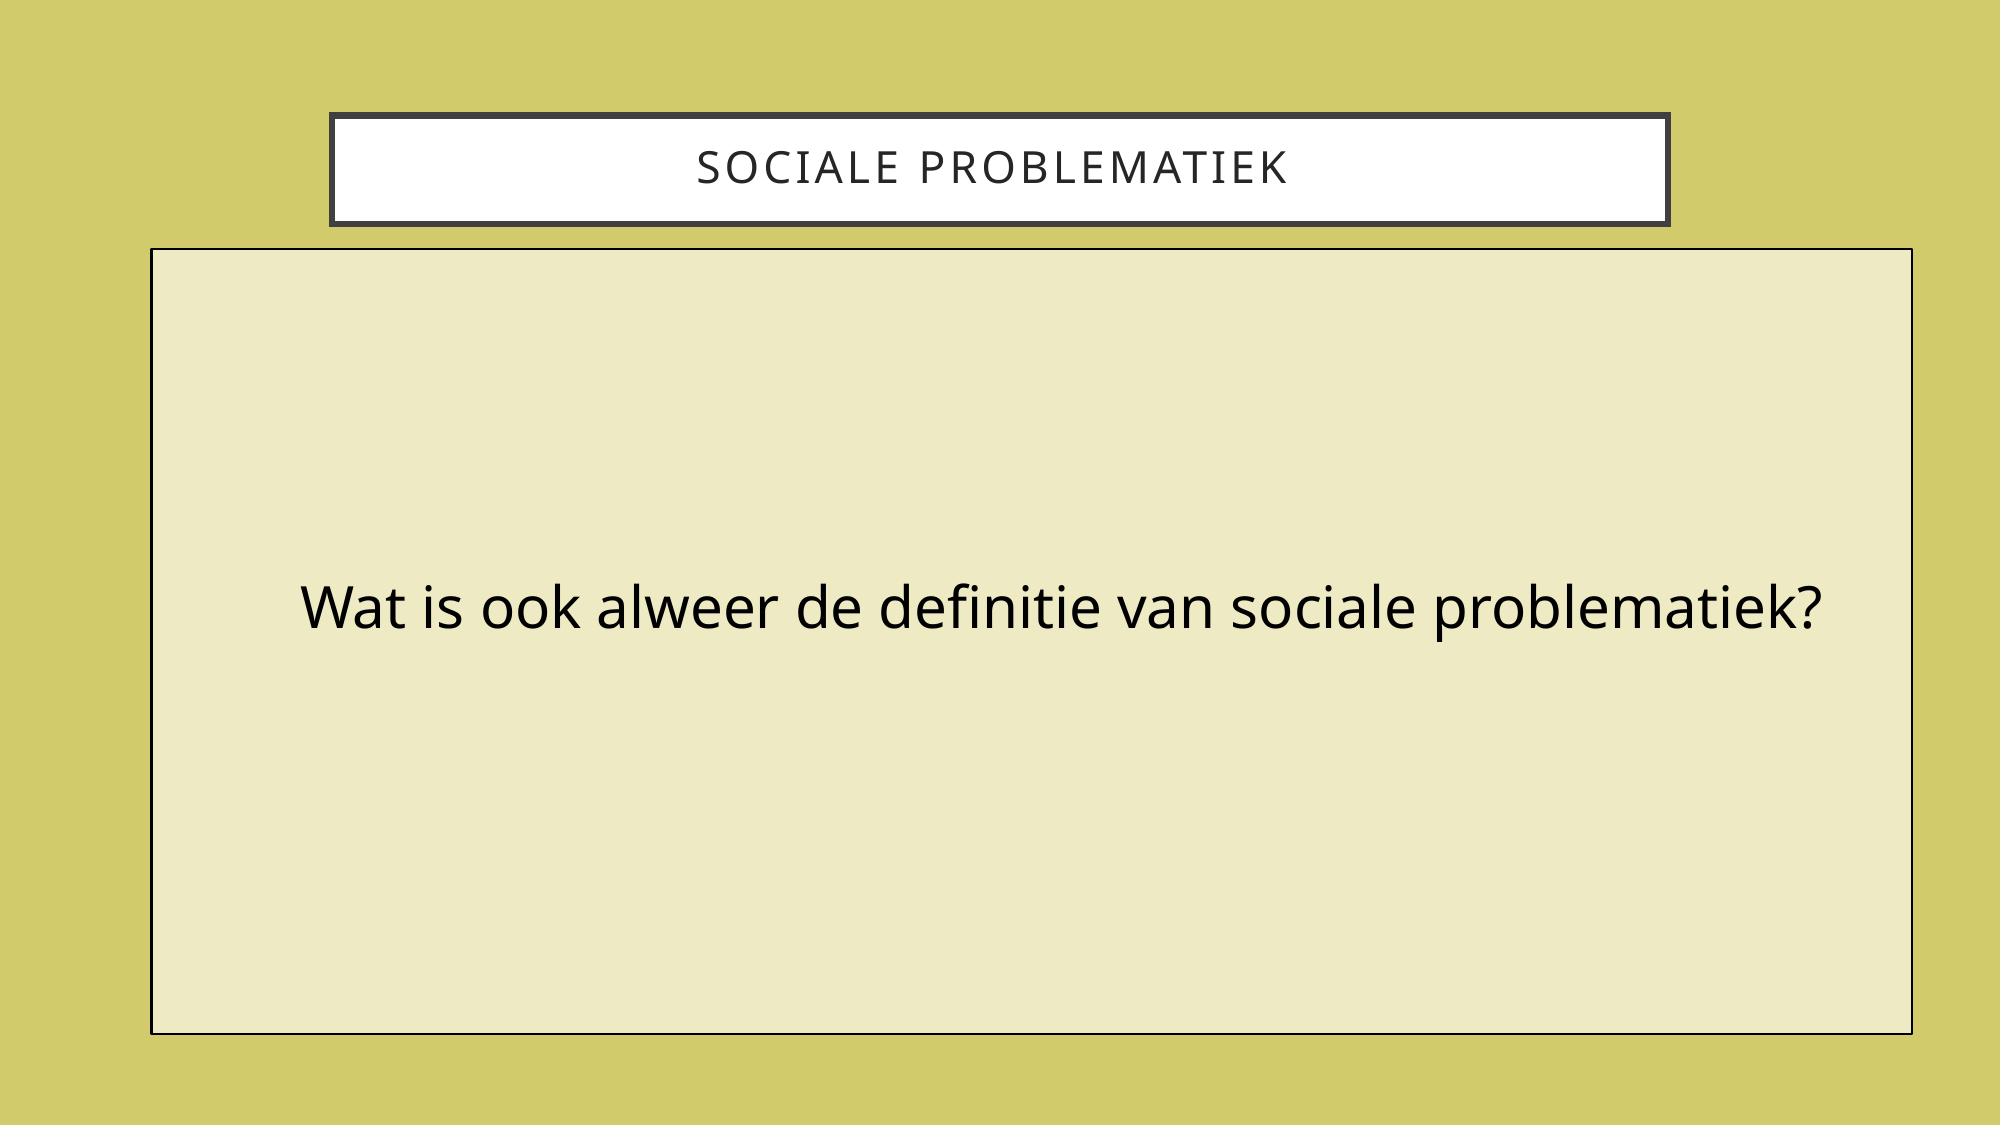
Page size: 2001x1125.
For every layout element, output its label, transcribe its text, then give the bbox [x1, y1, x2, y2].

title Sociale problematiek [329, 112, 1671, 227]
text_box [150, 248, 1913, 1035]
text_box Wat is ook alweer de definitie van sociale problematiek? [285, 562, 1913, 718]
